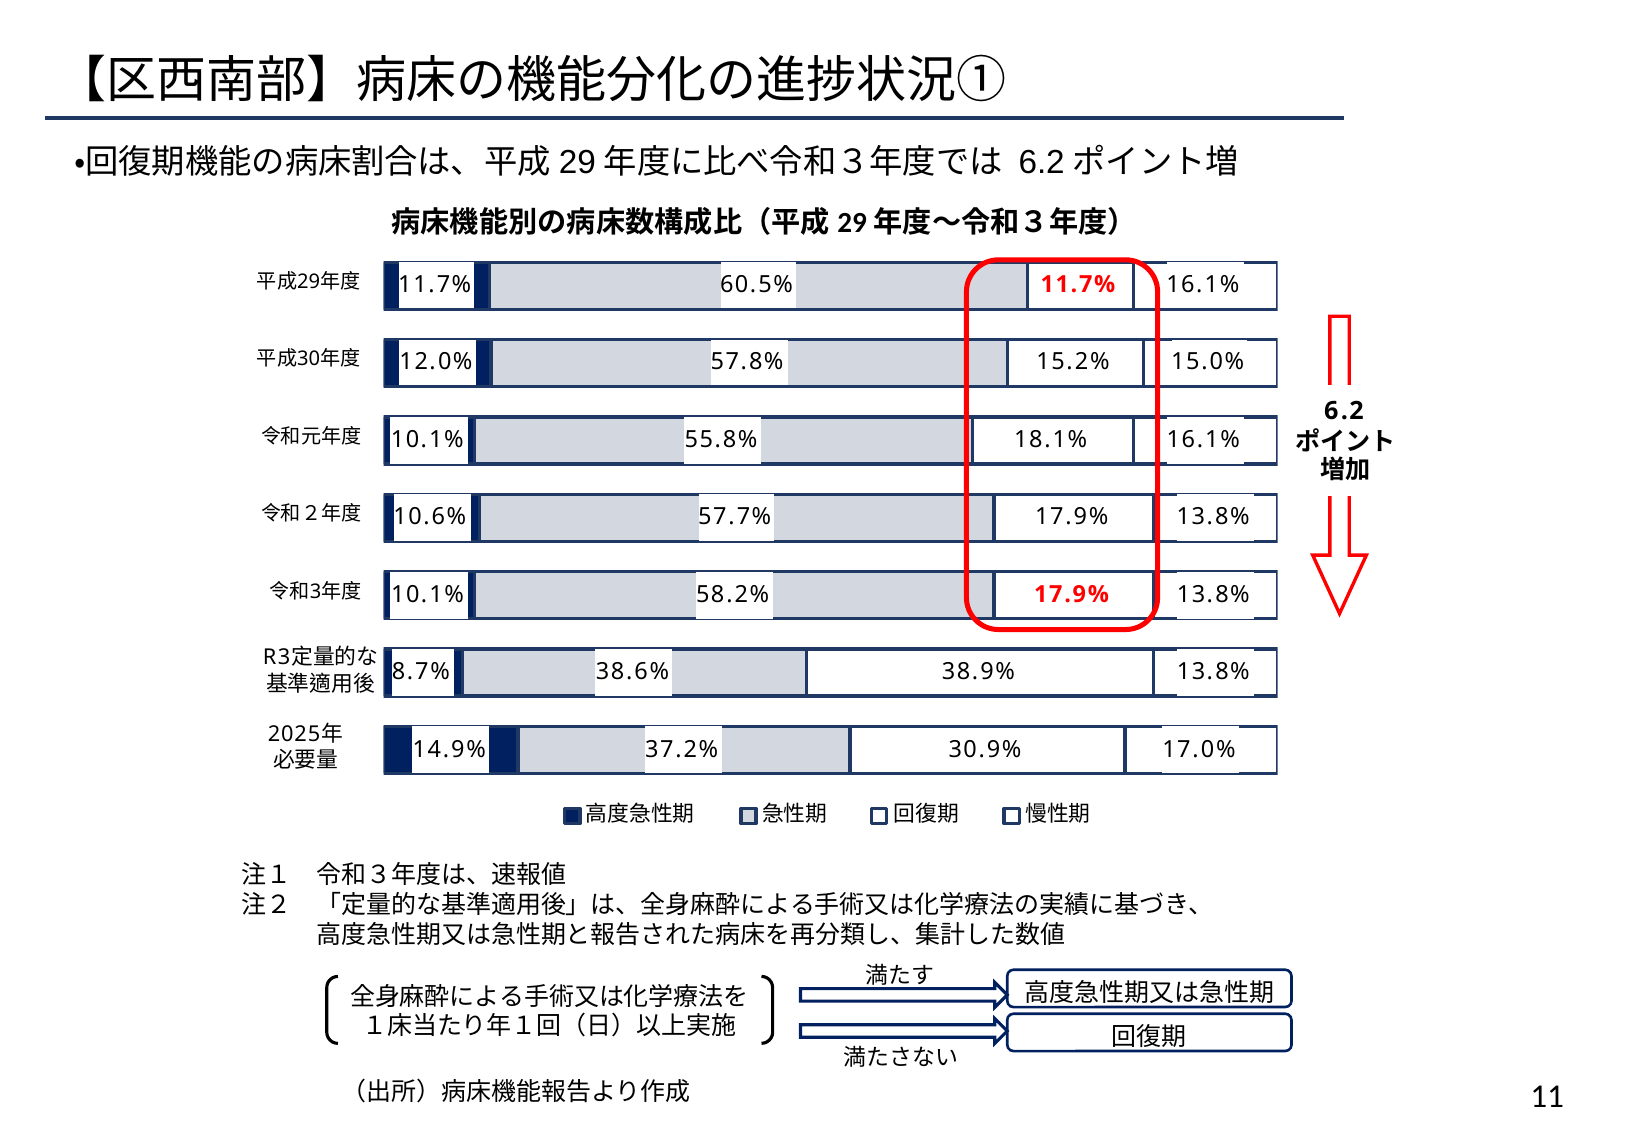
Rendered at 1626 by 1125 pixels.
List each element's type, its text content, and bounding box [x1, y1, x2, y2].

slide_number 10 [1213, 1064, 1579, 1125]
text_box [800, 1018, 1008, 1076]
text_box ・回復期機能の病床割合は、平成29年度に比べ令和３年度では 6.2ポイント増 [74, 118, 1625, 187]
text_box （出所）病床機能報告より作成 [326, 1068, 843, 1113]
title 【区西南部】病床の機能分化の進捗状況① [44, 32, 1344, 116]
picture [237, 225, 1447, 858]
text_box 高度急性期又は急性期 [1008, 968, 1293, 1009]
text_box 注１ 令和３年度は、速報値 注２ 「定量的な基準適用後」は、全身麻酔による手術又は化学療法の実績に基づき、 高度急性期又は急性期と報告された病床を再分類し、集計した数値 [226, 850, 1319, 956]
text_box 回復期 [1006, 1012, 1293, 1053]
text_box 病床機能別の病床数構成比（平成29年度～令和３年度） [376, 196, 1169, 225]
text_box 全身麻酔による手術又は化学療法を １床当たり年１回（日）以上実施 [326, 975, 774, 1044]
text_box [800, 954, 1008, 1008]
